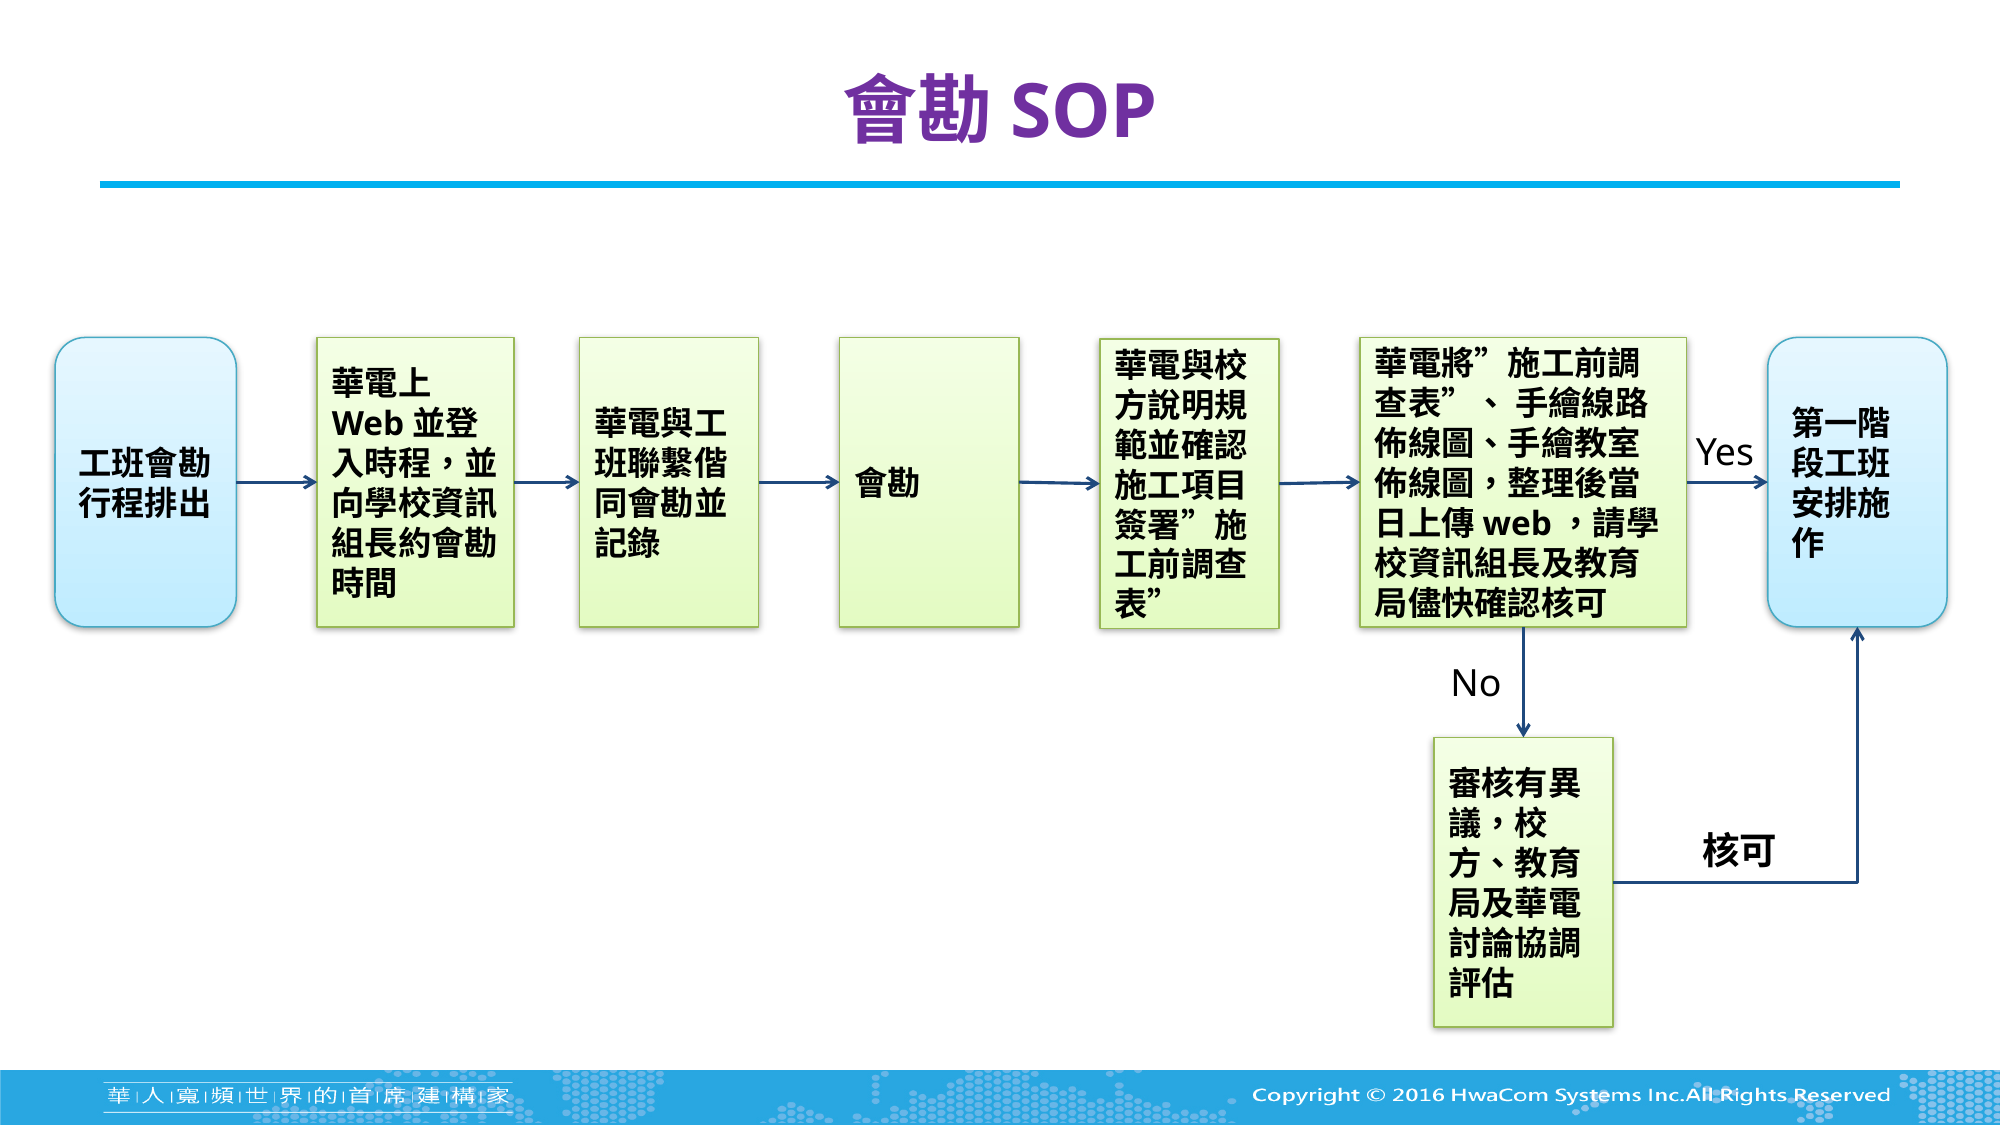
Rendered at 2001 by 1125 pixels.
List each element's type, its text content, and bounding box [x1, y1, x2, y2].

text_box 華電與工班聯繫偕同會勘並記錄 [579, 337, 759, 628]
text_box 華電將”施工前調查表”、 手繪線路佈線圖、手繪教室佈線圖，整理後當日上傳web，請學校資訊組長及教育局儘快確認核可 [1359, 337, 1687, 628]
title 會勘SOP [99, 45, 1900, 171]
picture [0, 1070, 2000, 1125]
text_box 審核有異議，校方、教育局及華電討論協調評估 [1433, 737, 1614, 1028]
text_box 華電與校方說明規範並確認施工項目簽署”施工前調查表” [1099, 338, 1280, 629]
text_box 第一階段工班安排施作 [1766, 336, 1948, 628]
text_box 華電上Web並登入時程，並向學校資訊組長約會勘時間 [316, 337, 515, 628]
text_box 會勘 [839, 337, 1020, 628]
text_box 工班會勘行程排出 [54, 336, 238, 628]
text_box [1612, 626, 1858, 883]
text_box No [1435, 651, 1517, 712]
text_box Yes [1693, 420, 1770, 481]
